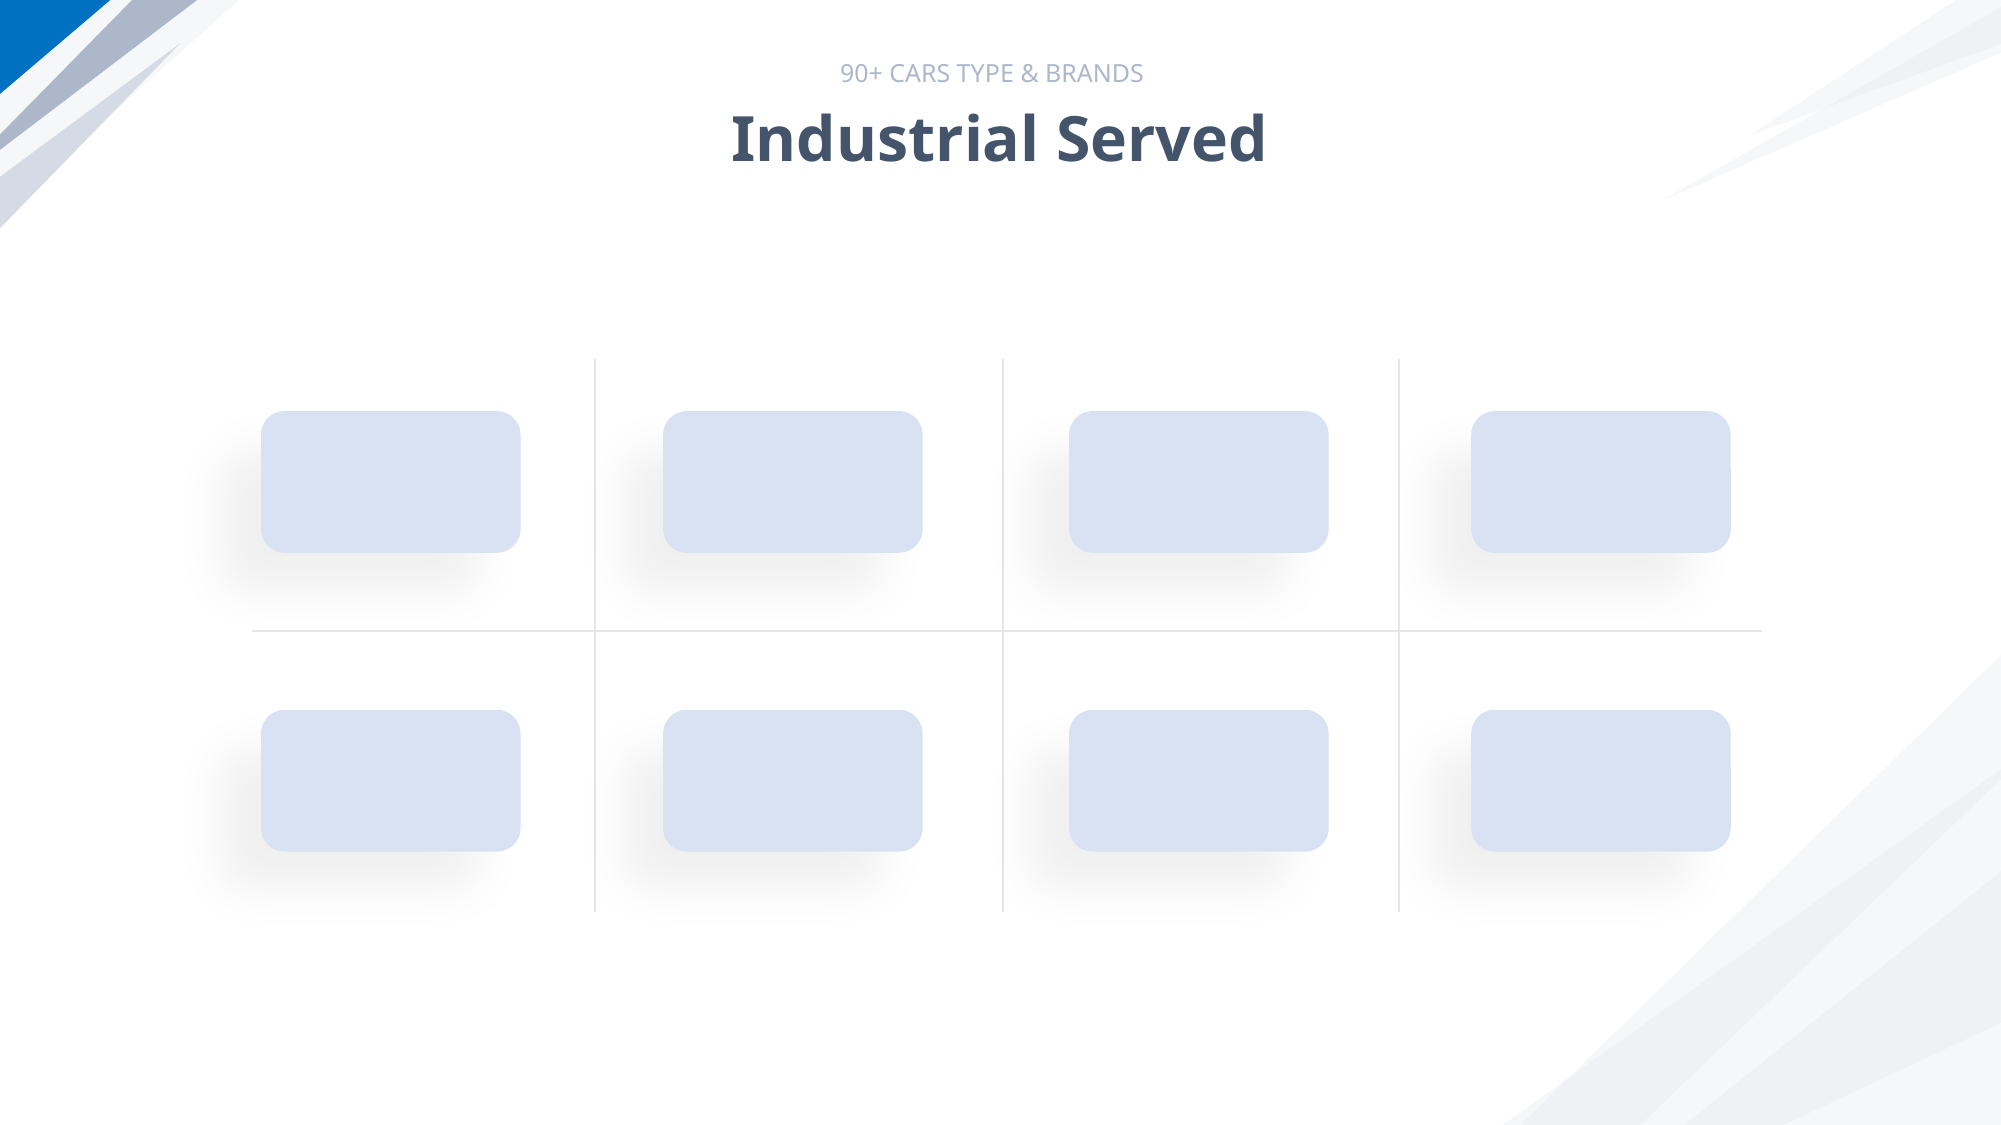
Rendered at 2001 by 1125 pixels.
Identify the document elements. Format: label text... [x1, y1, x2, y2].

text_box [1069, 709, 1329, 852]
text_box [1069, 411, 1329, 553]
text_box [1471, 411, 1731, 553]
text_box 90+ CARS TYPE & BRANDS [825, 50, 1175, 96]
text_box [1471, 709, 1731, 852]
title Industrial Served [137, 73, 1863, 210]
text_box [261, 411, 521, 553]
text_box [261, 709, 521, 852]
text_box [663, 411, 923, 553]
text_box [663, 709, 923, 852]
